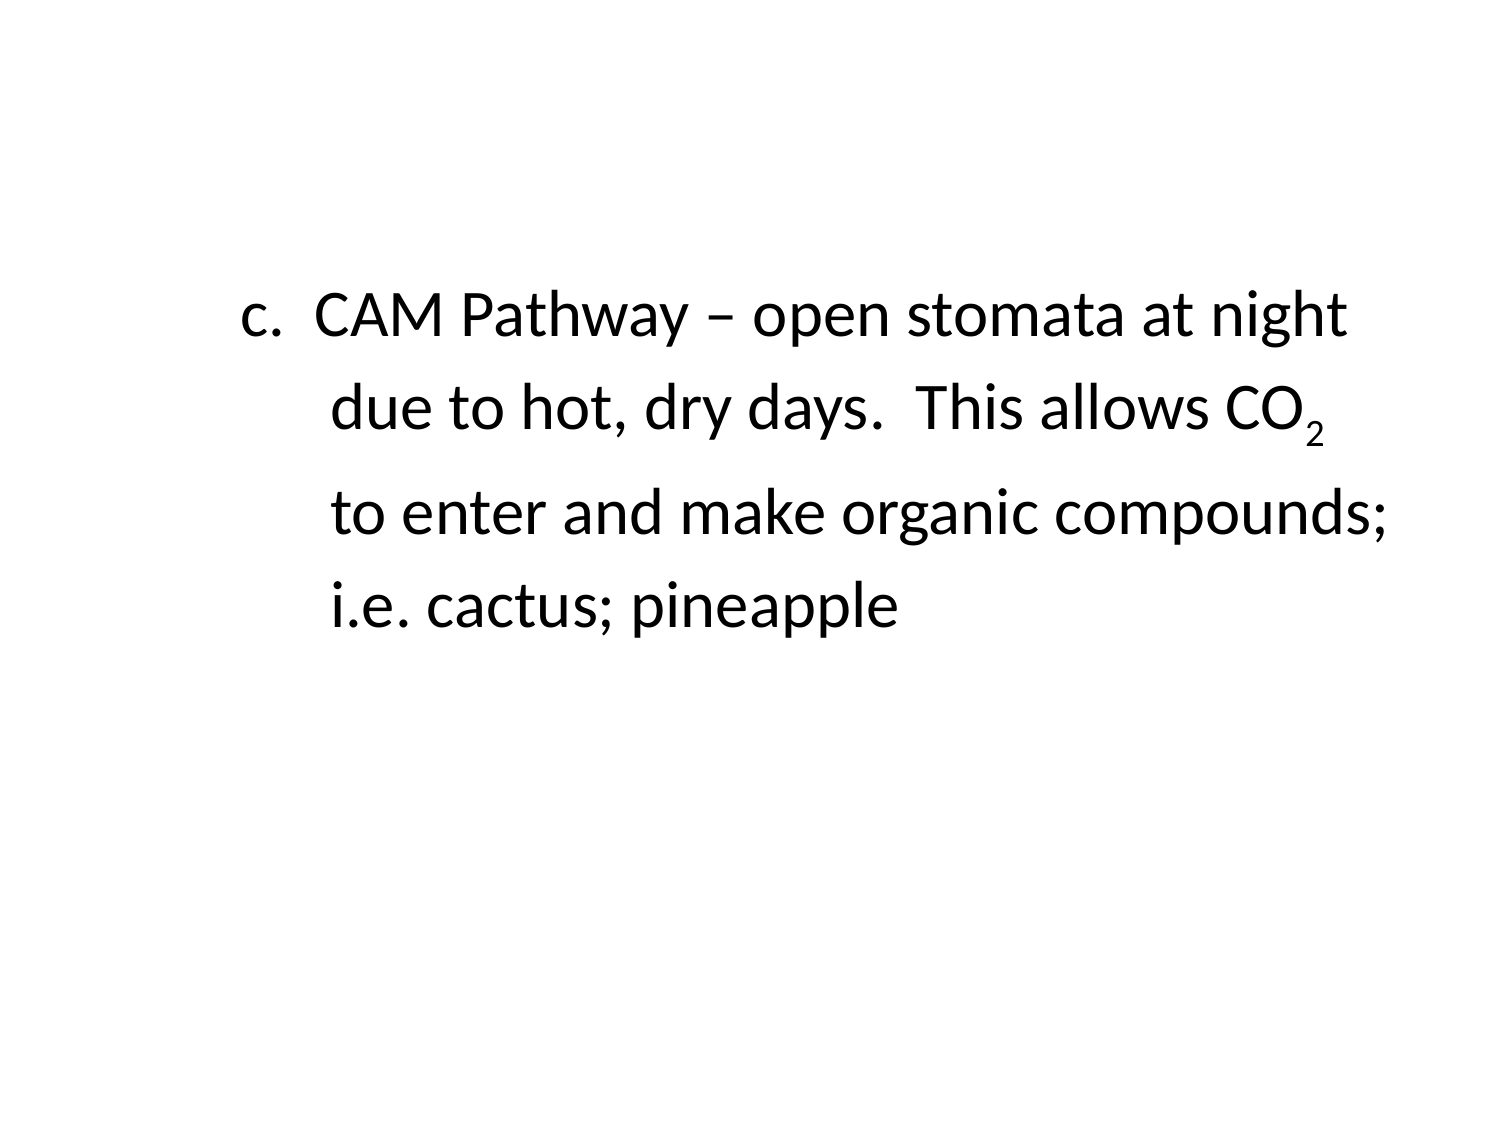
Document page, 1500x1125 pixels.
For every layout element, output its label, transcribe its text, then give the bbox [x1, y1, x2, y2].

list c. CAM Pathway – open stomata at night due to hot, dry days. This allows CO2 to enter and make organic compounds; i.e. cactus; pineapple [75, 262, 1425, 1005]
